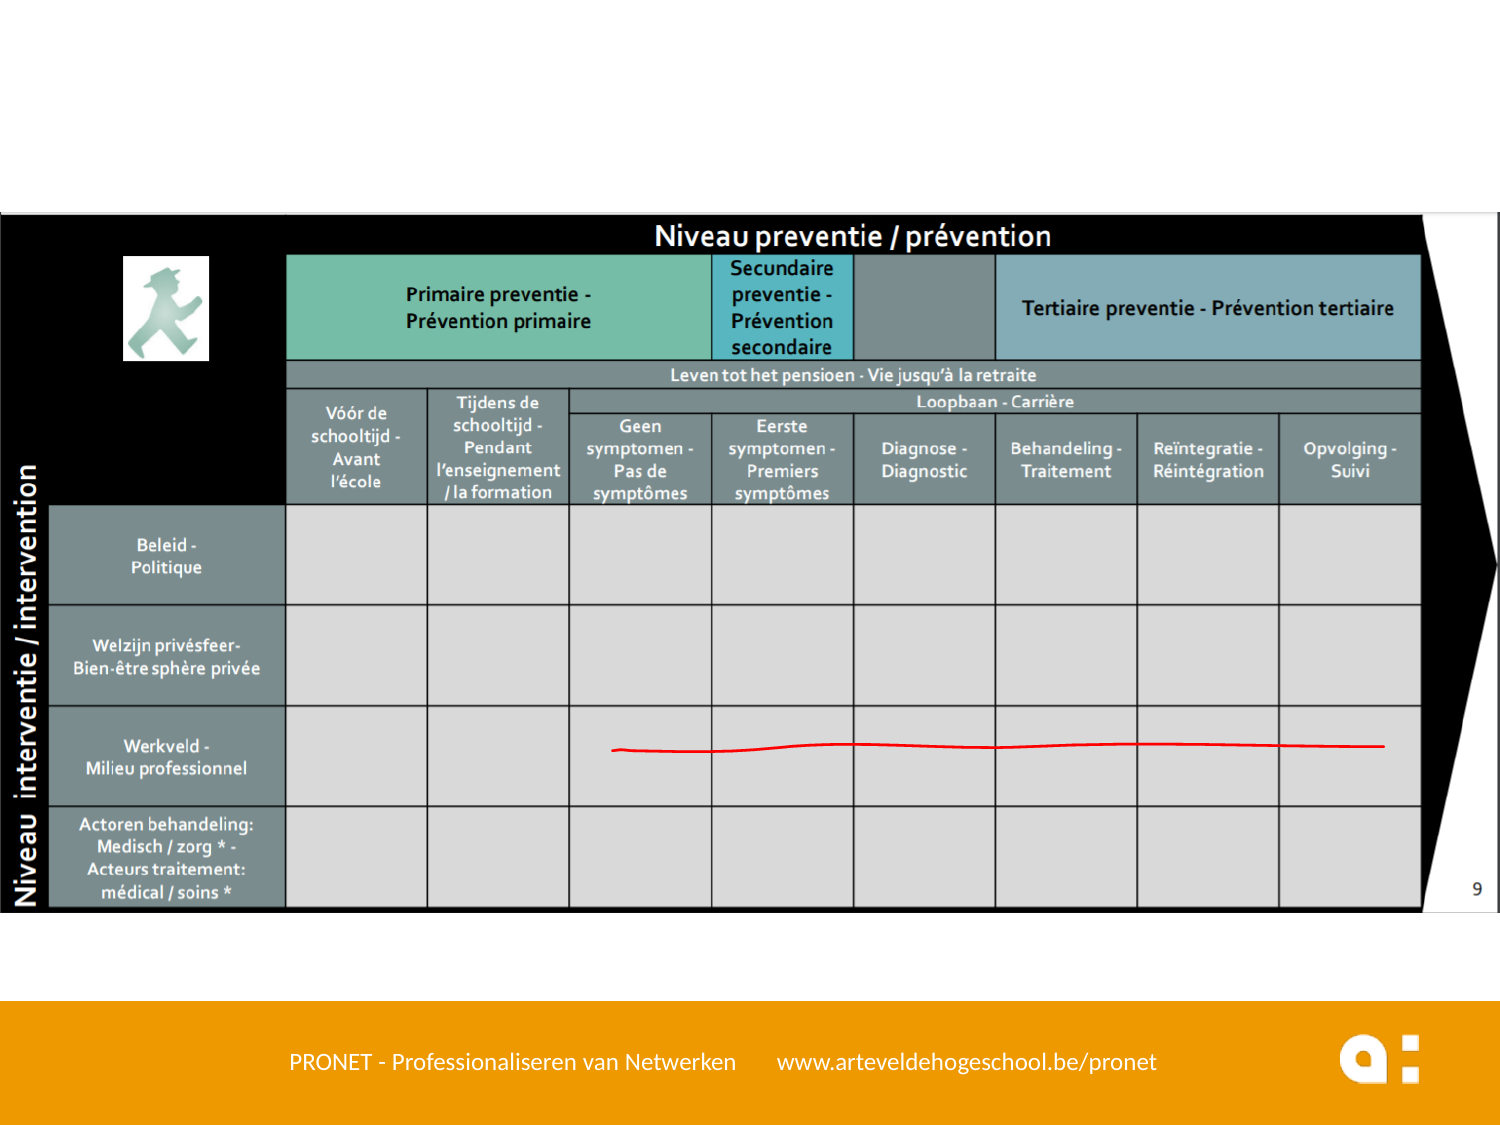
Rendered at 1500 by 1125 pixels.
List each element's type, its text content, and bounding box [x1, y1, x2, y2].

picture [0, 212, 1500, 913]
footer PRONET - Professionaliseren van Netwerken www.arteveldehogeschool.be/pronet [289, 1039, 1176, 1081]
picture [1340, 1034, 1419, 1084]
